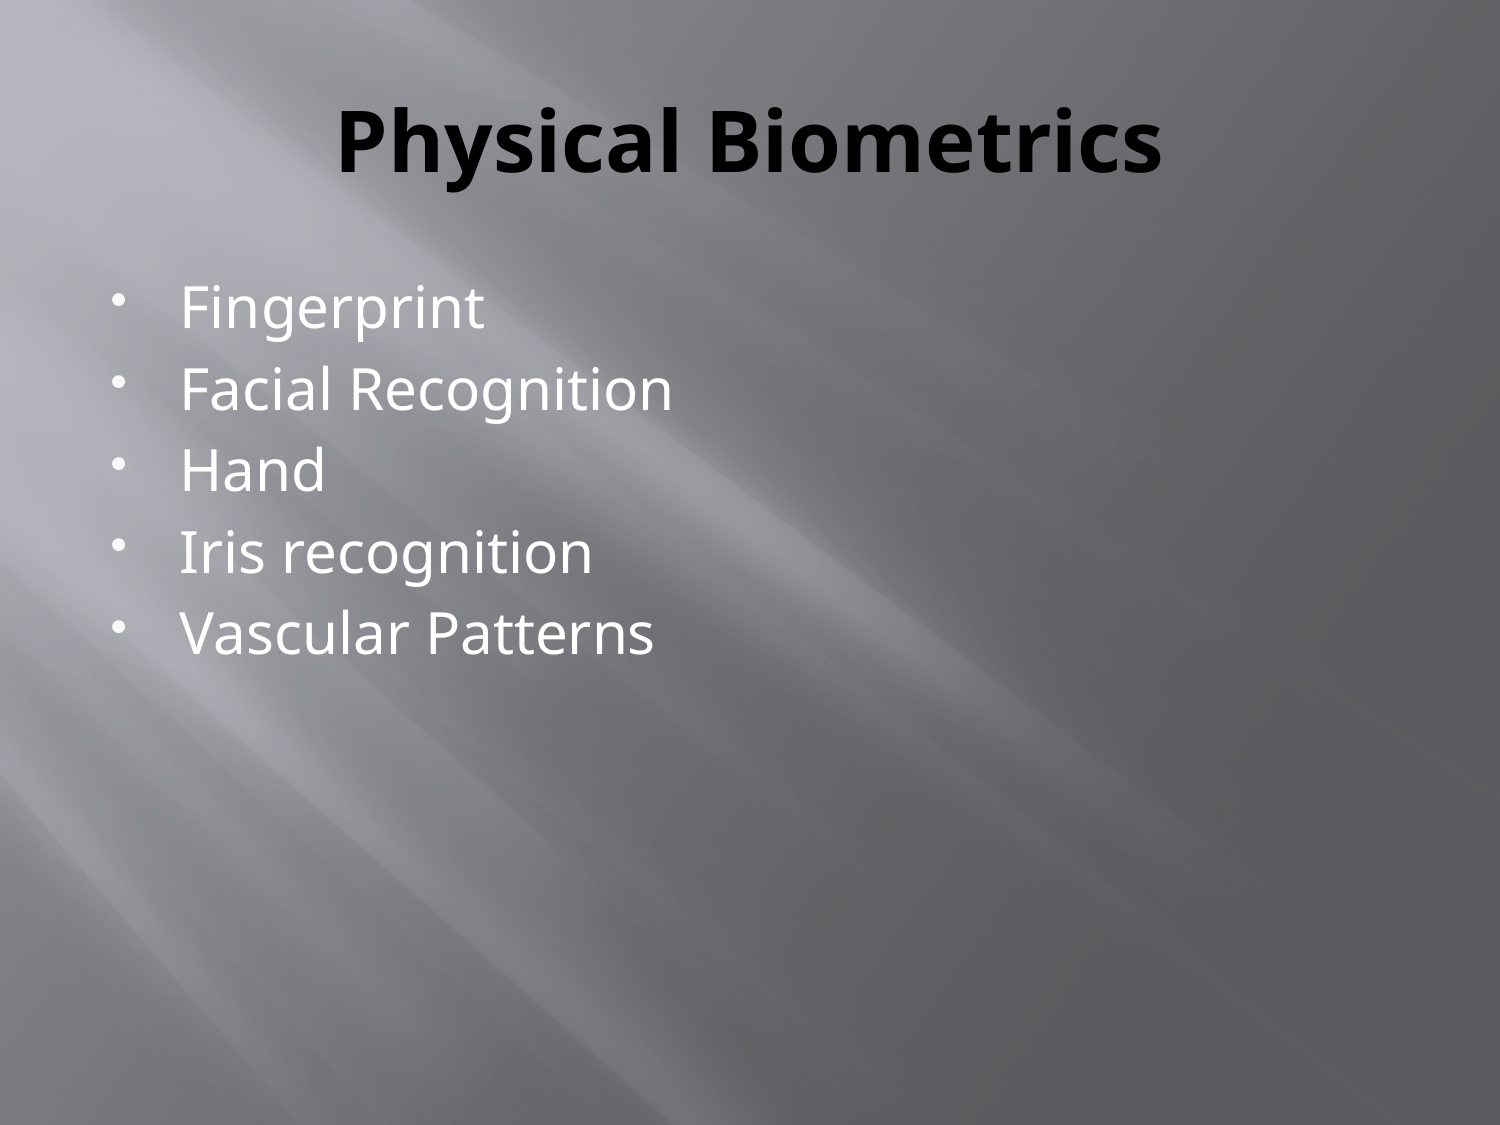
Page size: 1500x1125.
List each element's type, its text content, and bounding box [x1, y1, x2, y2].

list Fingerprint Facial Recognition Hand Iris recognition Vascular Patterns [74, 262, 1426, 1036]
title Physical Biometrics [75, 45, 1425, 233]
